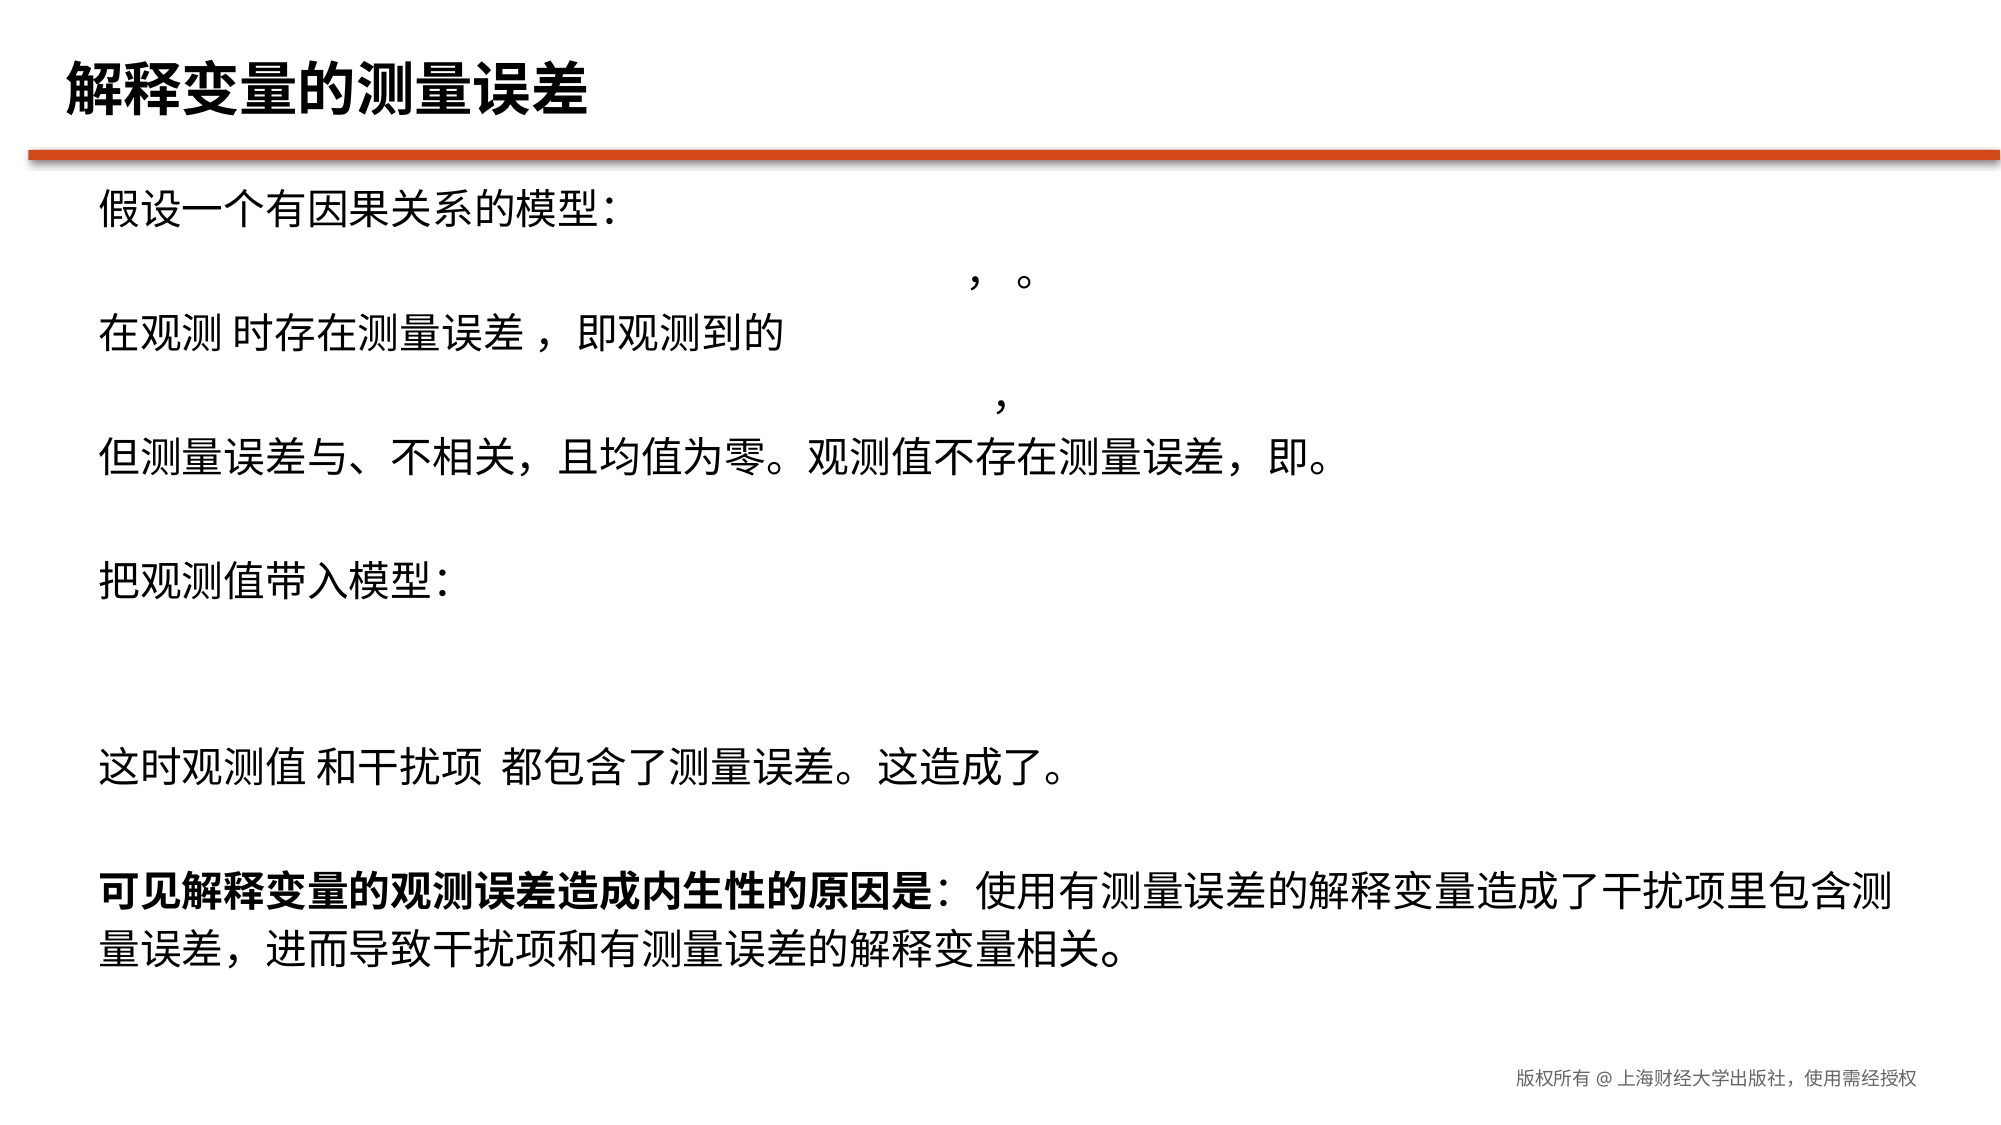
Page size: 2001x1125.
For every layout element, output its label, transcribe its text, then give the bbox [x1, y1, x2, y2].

title 解释变量的测量误差 [50, 50, 1825, 138]
footer 版权所有@上海财经大学出版社，使用需经授权 [1483, 1046, 1950, 1109]
